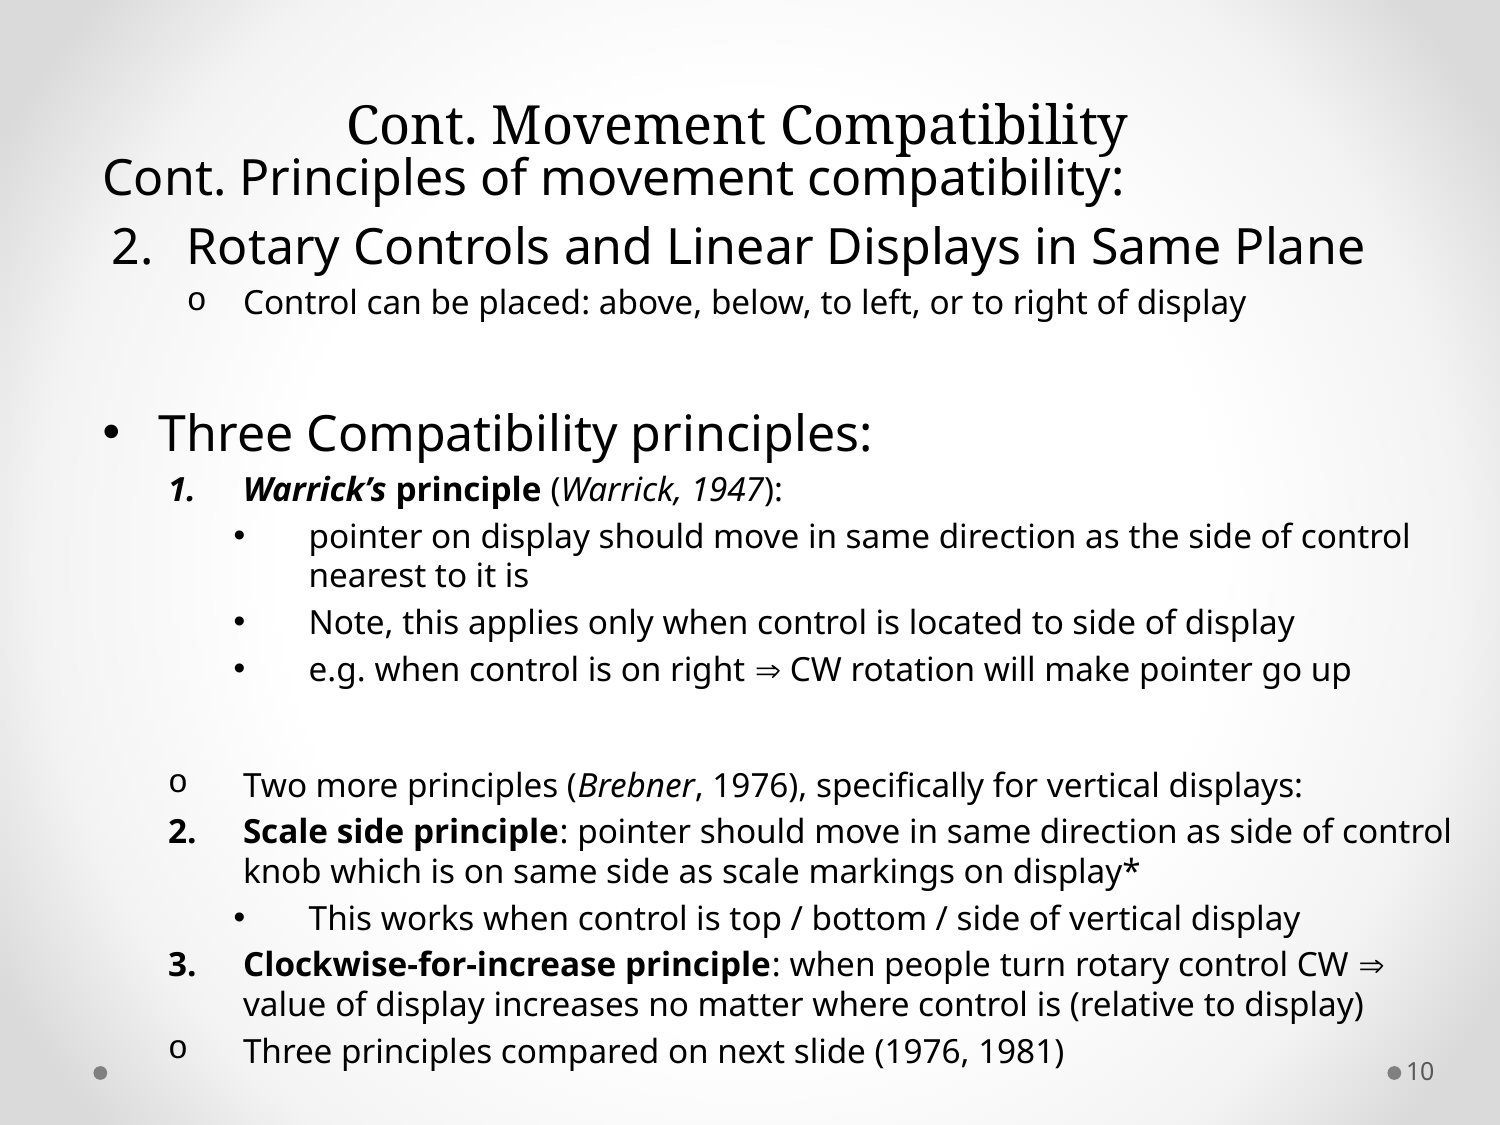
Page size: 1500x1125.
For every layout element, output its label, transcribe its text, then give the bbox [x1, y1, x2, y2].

title Cont. Movement Compatibility [62, 62, 1413, 163]
list Cont. Principles of movement compatibility: Rotary Controls and Linear Displays in Same Plane Control can be placed: above, below, to left, or to right of display Three Compatibility principles: Warrick’s principle (Warrick, 1947): pointer on display should move in same direction as the side of control nearest to it is Note, this applies only when control is located to side of display e.g. when control is on right  CW rotation will make pointer go up Two more principles (Brebner, 1976), specifically for vertical displays: Scale side principle: pointer should move in same direction as side of control knob which is on same side as scale markings on display* This works when control is top / bottom / side of vertical display Clockwise-for-increase principle: when people turn rotary control CW  value of display increases no matter where control is (relative to display) Three principles compared on next slide (1976, 1981) [87, 137, 1475, 1113]
slide_number 10 [1401, 1042, 1494, 1103]
picture [0, 1, 1500, 1125]
